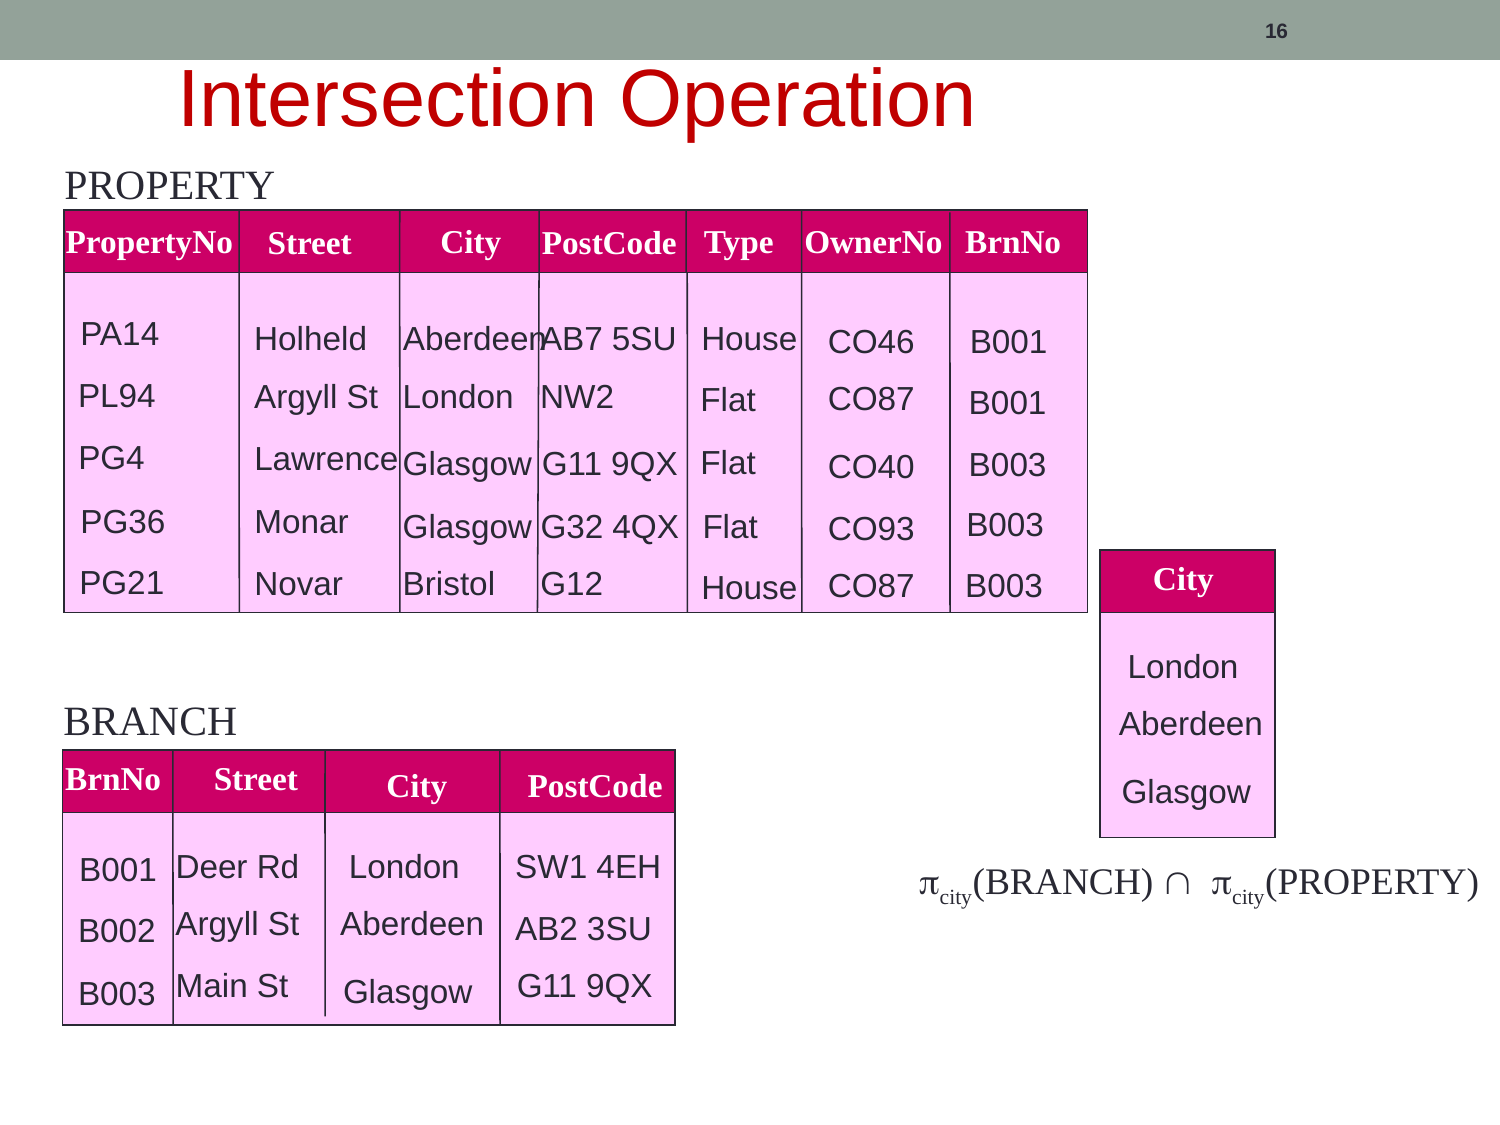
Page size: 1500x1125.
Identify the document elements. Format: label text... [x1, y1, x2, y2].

text_box City [371, 757, 463, 812]
text_box G11 9QX [526, 435, 693, 490]
text_box B003 [951, 496, 1059, 551]
text_box [173, 749, 675, 813]
text_box CO93 [812, 499, 930, 555]
text_box PostCode [526, 214, 692, 269]
text_box Street [252, 214, 367, 269]
text_box [400, 553, 537, 613]
text_box [539, 490, 687, 497]
text_box Aberdeen [325, 894, 500, 950]
text_box city(BRANCH)  city(PROPERTY) [904, 849, 1494, 916]
text_box AB2 3SU [500, 899, 667, 955]
text_box Deer Rd [160, 837, 315, 893]
text_box Intersection Operation [162, 0, 1438, 188]
text_box [500, 813, 675, 837]
text_box Bristol [387, 554, 511, 610]
text_box London [333, 837, 475, 893]
text_box B003 [951, 557, 1058, 612]
text_box [539, 365, 687, 435]
text_box PostCode [512, 757, 678, 812]
text_box House [686, 310, 813, 365]
text_box Glasgow [387, 497, 525, 553]
text_box BRANCH [48, 685, 252, 751]
text_box Flat [687, 497, 773, 553]
text_box [64, 268, 239, 273]
text_box G32 4QX [525, 497, 687, 553]
text_box [240, 423, 399, 429]
text_box [400, 210, 539, 273]
text_box [400, 273, 687, 310]
text_box Glasgow [387, 435, 526, 490]
text_box [802, 210, 1088, 273]
text_box B002 [63, 902, 171, 957]
text_box Argyll St [239, 367, 387, 423]
text_box PG21 [64, 553, 180, 609]
text_box SW1 4EH [500, 837, 677, 893]
text_box Aberdeen [387, 310, 525, 365]
text_box [802, 273, 1088, 613]
text_box [538, 553, 687, 613]
text_box City [1137, 549, 1229, 605]
text_box [1100, 549, 1275, 613]
text_box [500, 893, 675, 1025]
text_box Main St [160, 957, 304, 1012]
text_box Novar [239, 554, 358, 610]
text_box [1100, 613, 1275, 838]
text_box London [387, 367, 525, 423]
text_box Flat [685, 433, 771, 489]
text_box Glasgow [1106, 762, 1266, 818]
text_box CO46 [812, 312, 930, 368]
text_box PA14 [65, 305, 175, 360]
text_box G12 [525, 554, 618, 610]
text_box [688, 365, 801, 558]
text_box CO40 [812, 437, 930, 493]
text_box NW2 [525, 367, 629, 423]
text_box PL94 [63, 366, 171, 421]
text_box [687, 268, 801, 273]
text_box PROPERTY [49, 149, 291, 215]
text_box B003 [953, 436, 1062, 491]
text_box [240, 485, 399, 613]
text_box [540, 210, 686, 214]
text_box Glasgow [328, 962, 488, 1018]
text_box PG36 [65, 492, 181, 548]
text_box London [1112, 637, 1254, 693]
text_box [240, 273, 399, 367]
text_box Monar [239, 492, 364, 548]
text_box [400, 490, 538, 497]
text_box BrnNo [50, 751, 177, 805]
text_box AB7 5SU [525, 310, 686, 365]
text_box [62, 813, 173, 1025]
text_box Flat [685, 371, 771, 426]
text_box [540, 269, 686, 273]
text_box [173, 813, 500, 1025]
text_box CO87 [812, 369, 930, 425]
text_box Aberdeen [1103, 694, 1278, 750]
text_box BrnNo [950, 212, 1077, 268]
text_box [688, 273, 801, 310]
text_box City [425, 212, 517, 268]
text_box [240, 210, 399, 273]
text_box B001 [954, 312, 1063, 368]
text_box B003 [63, 964, 171, 1020]
text_box [64, 273, 239, 613]
text_box CO87 [812, 557, 930, 612]
text_box G11 9QX [501, 957, 668, 1012]
text_box House [686, 558, 813, 614]
text_box Type [688, 212, 789, 268]
text_box PG4 [63, 428, 160, 484]
text_box PropertyNo [50, 215, 249, 268]
text_box B001 [64, 841, 172, 896]
text_box OwnerNo [789, 212, 949, 268]
text_box B001 [953, 373, 1062, 429]
text_box [62, 805, 172, 813]
text_box Holheld [239, 310, 382, 365]
text_box [400, 423, 538, 435]
text_box Street [198, 749, 313, 805]
text_box Argyll St [160, 894, 315, 950]
text_box Lawrence [239, 429, 414, 485]
